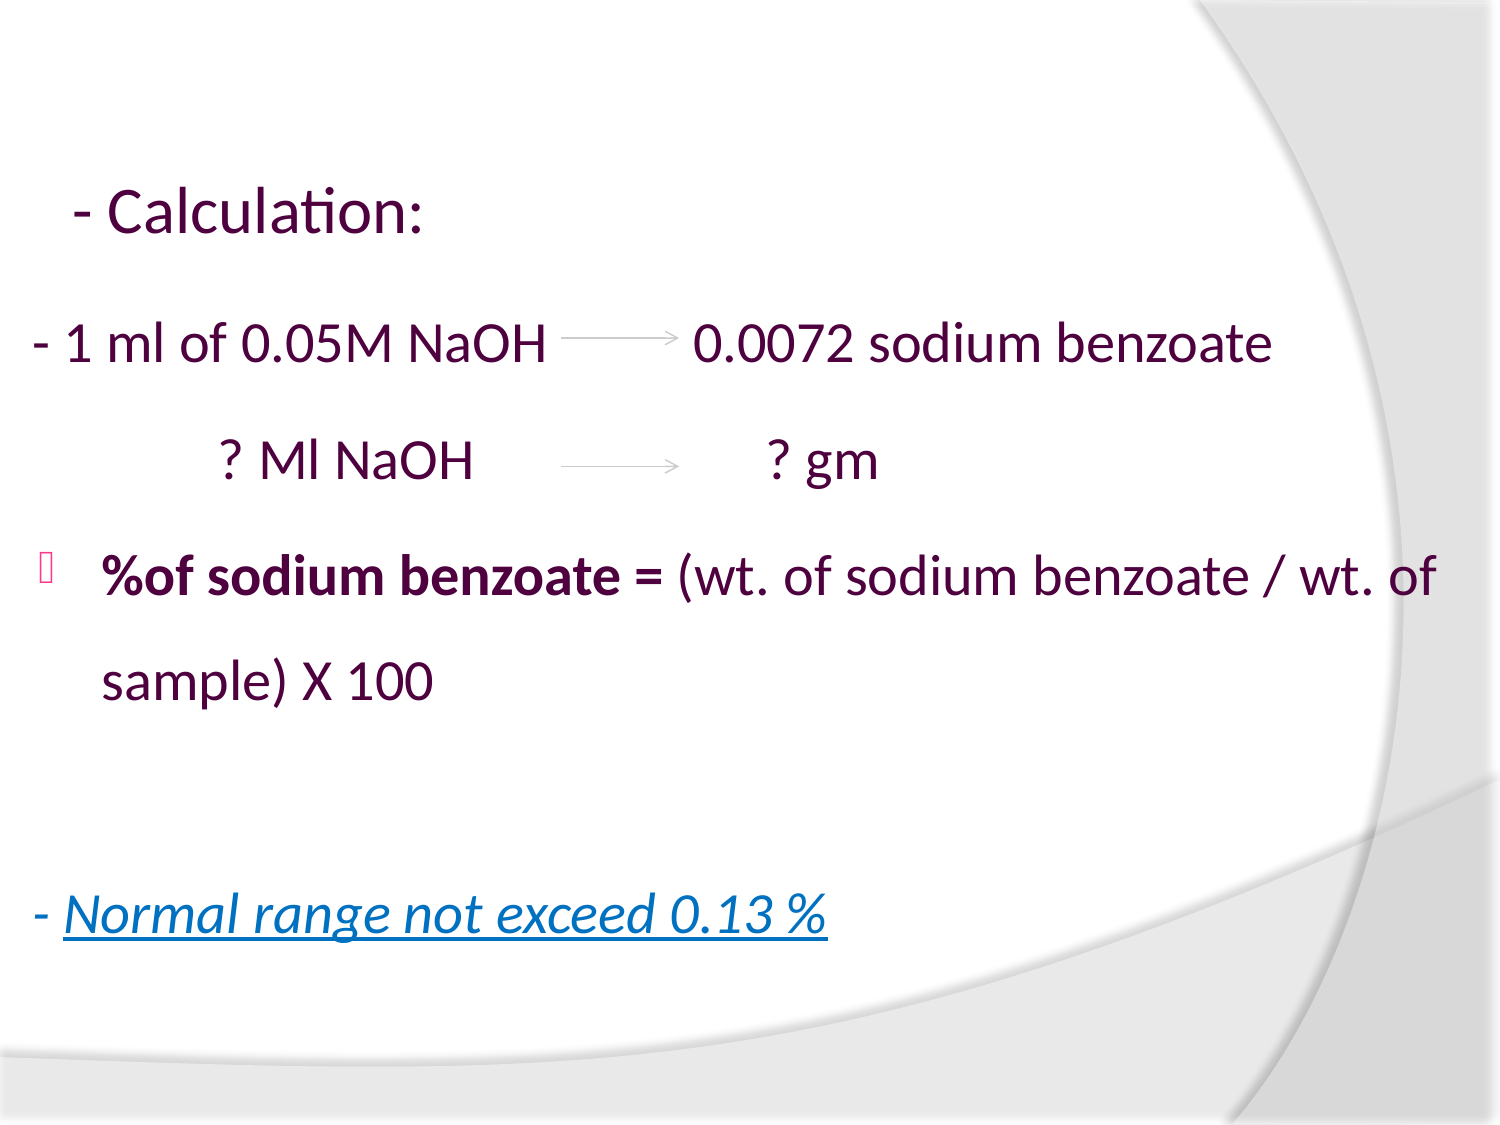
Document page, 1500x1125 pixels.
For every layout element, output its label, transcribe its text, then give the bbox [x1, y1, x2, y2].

list - 1 ml of 0.05M NaOH 0.0072 sodium benzoate ? Ml NaOH ? gm %of sodium benzoate = (wt. of sodium benzoate / wt. of sample) X 100 - Normal range not exceed 0.13 % [17, 262, 1483, 1063]
title - Calculation: [64, 125, 1415, 262]
